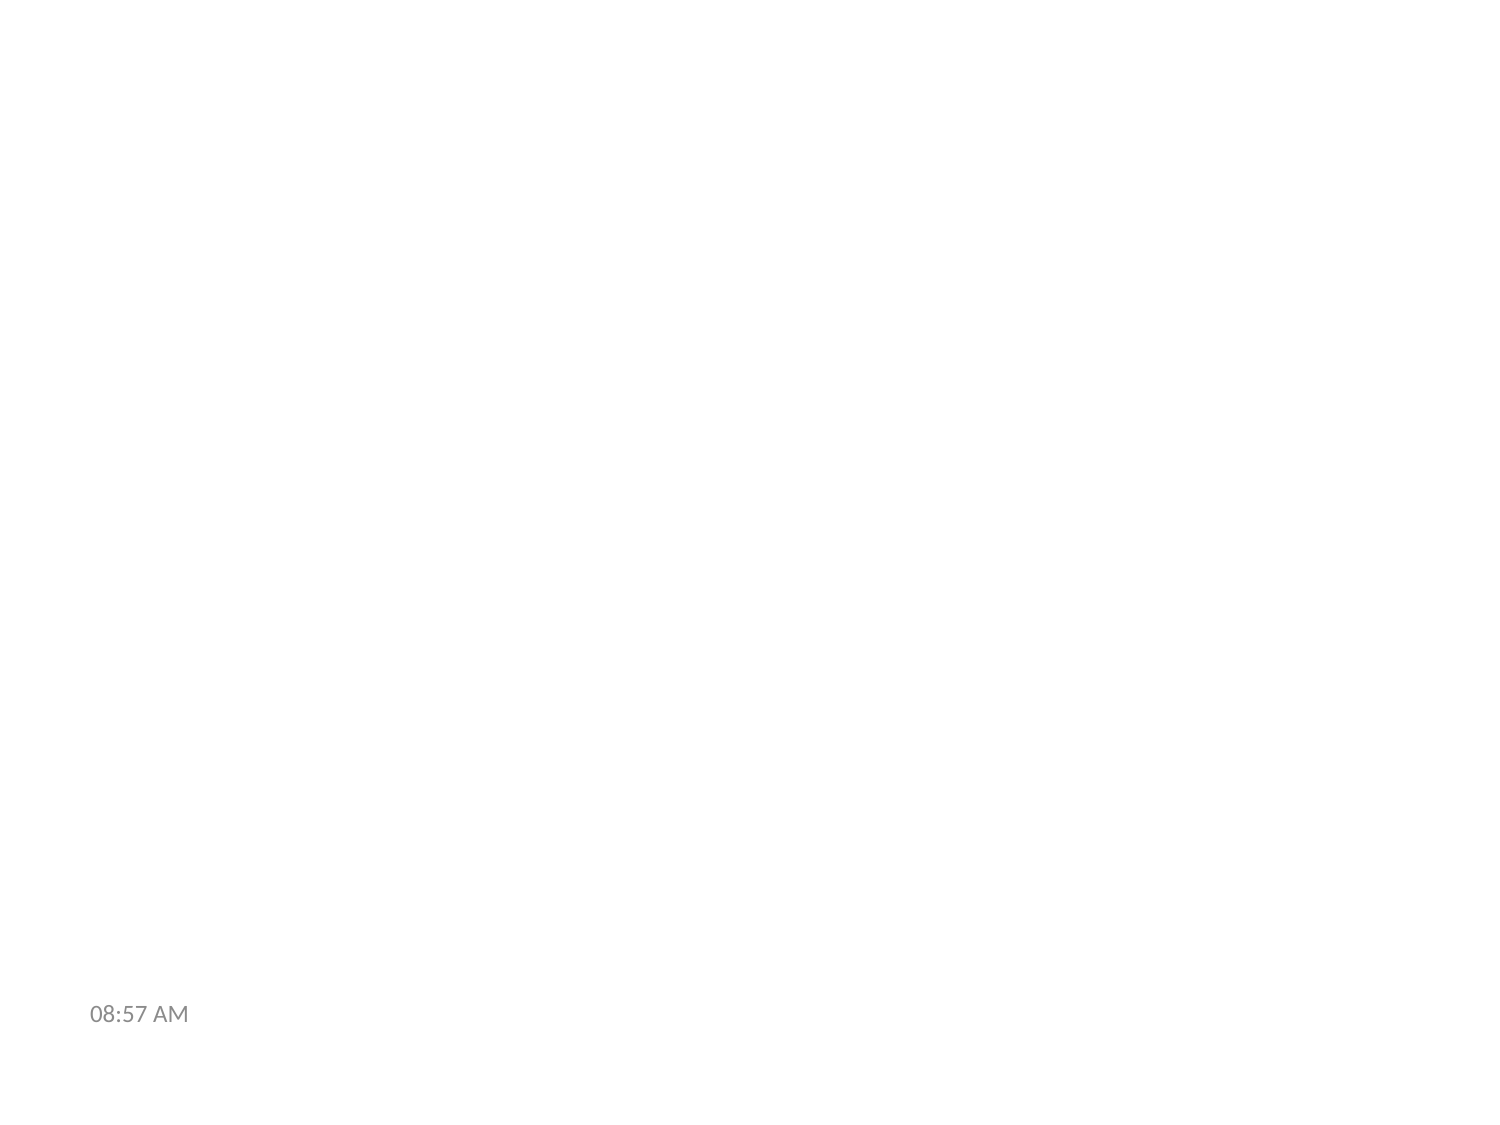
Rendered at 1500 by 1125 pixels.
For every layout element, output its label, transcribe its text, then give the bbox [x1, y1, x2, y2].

text_box 3:35 PM [75, 982, 425, 1043]
